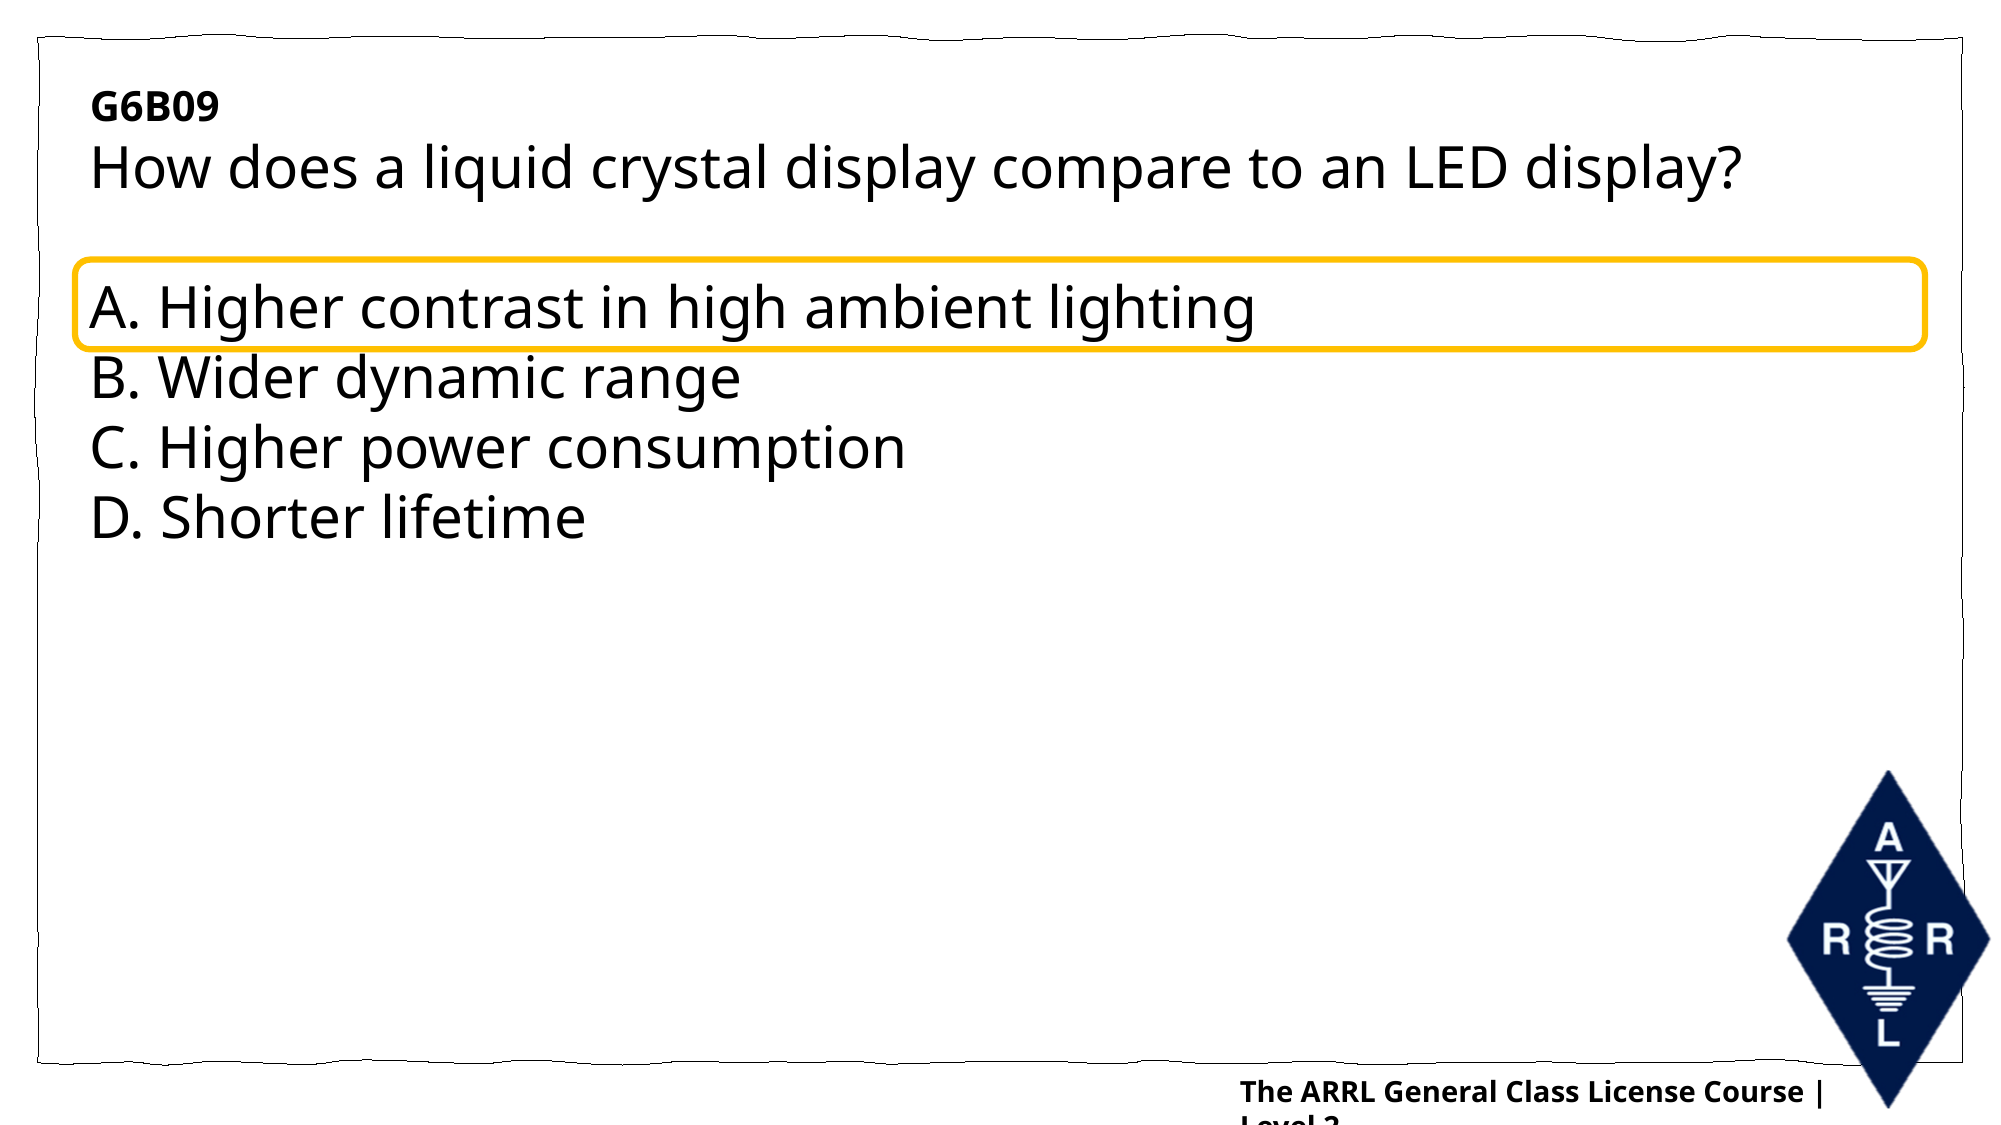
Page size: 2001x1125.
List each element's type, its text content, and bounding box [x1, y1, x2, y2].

picture [1773, 752, 1999, 1125]
text_box G6B09 How does a liquid crystal display compare to an LED display? A. Higher contrast in high ambient lighting B. Wider dynamic range C. Higher power consumption D. Shorter lifetime [75, 72, 1850, 266]
text_box [73, 258, 1927, 351]
text_box G6B09 How does a liquid crystal display compare to an LED display? A. Higher contrast in high ambient lighting B. Wider dynamic range C. Higher power consumption D. Shorter lifetime [75, 343, 1850, 558]
